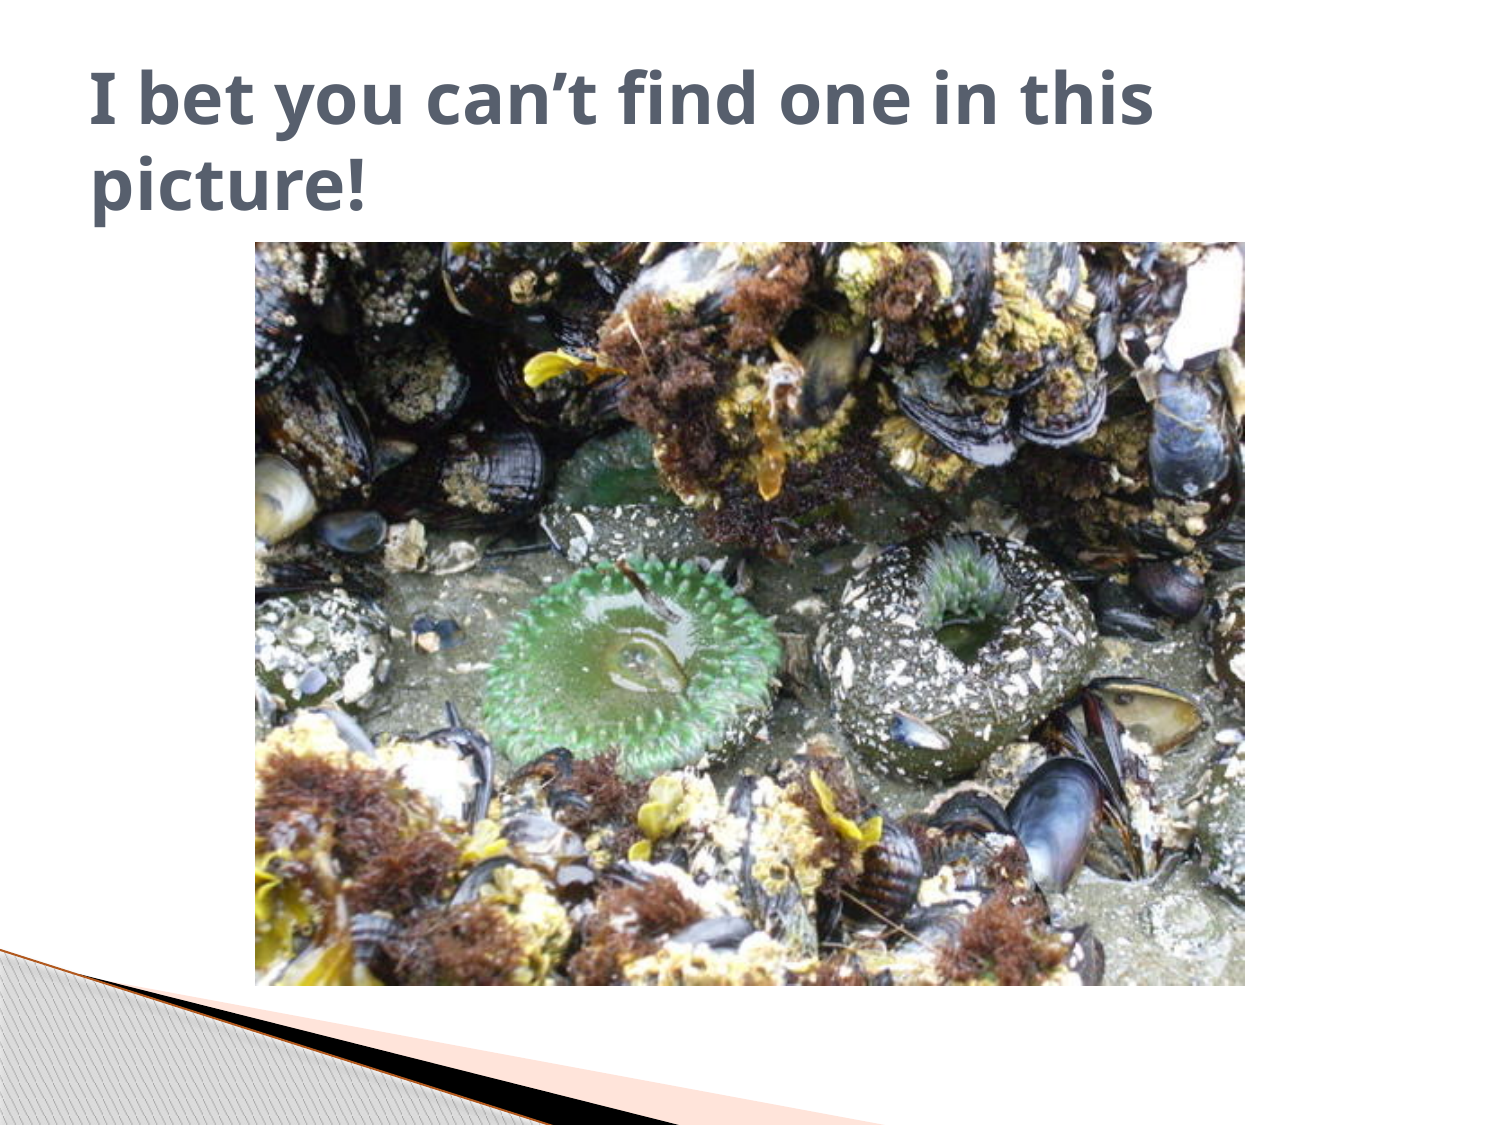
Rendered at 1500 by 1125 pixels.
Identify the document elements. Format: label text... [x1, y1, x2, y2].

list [255, 242, 1245, 986]
title I bet you can’t find one in this picture! [75, 45, 1425, 233]
